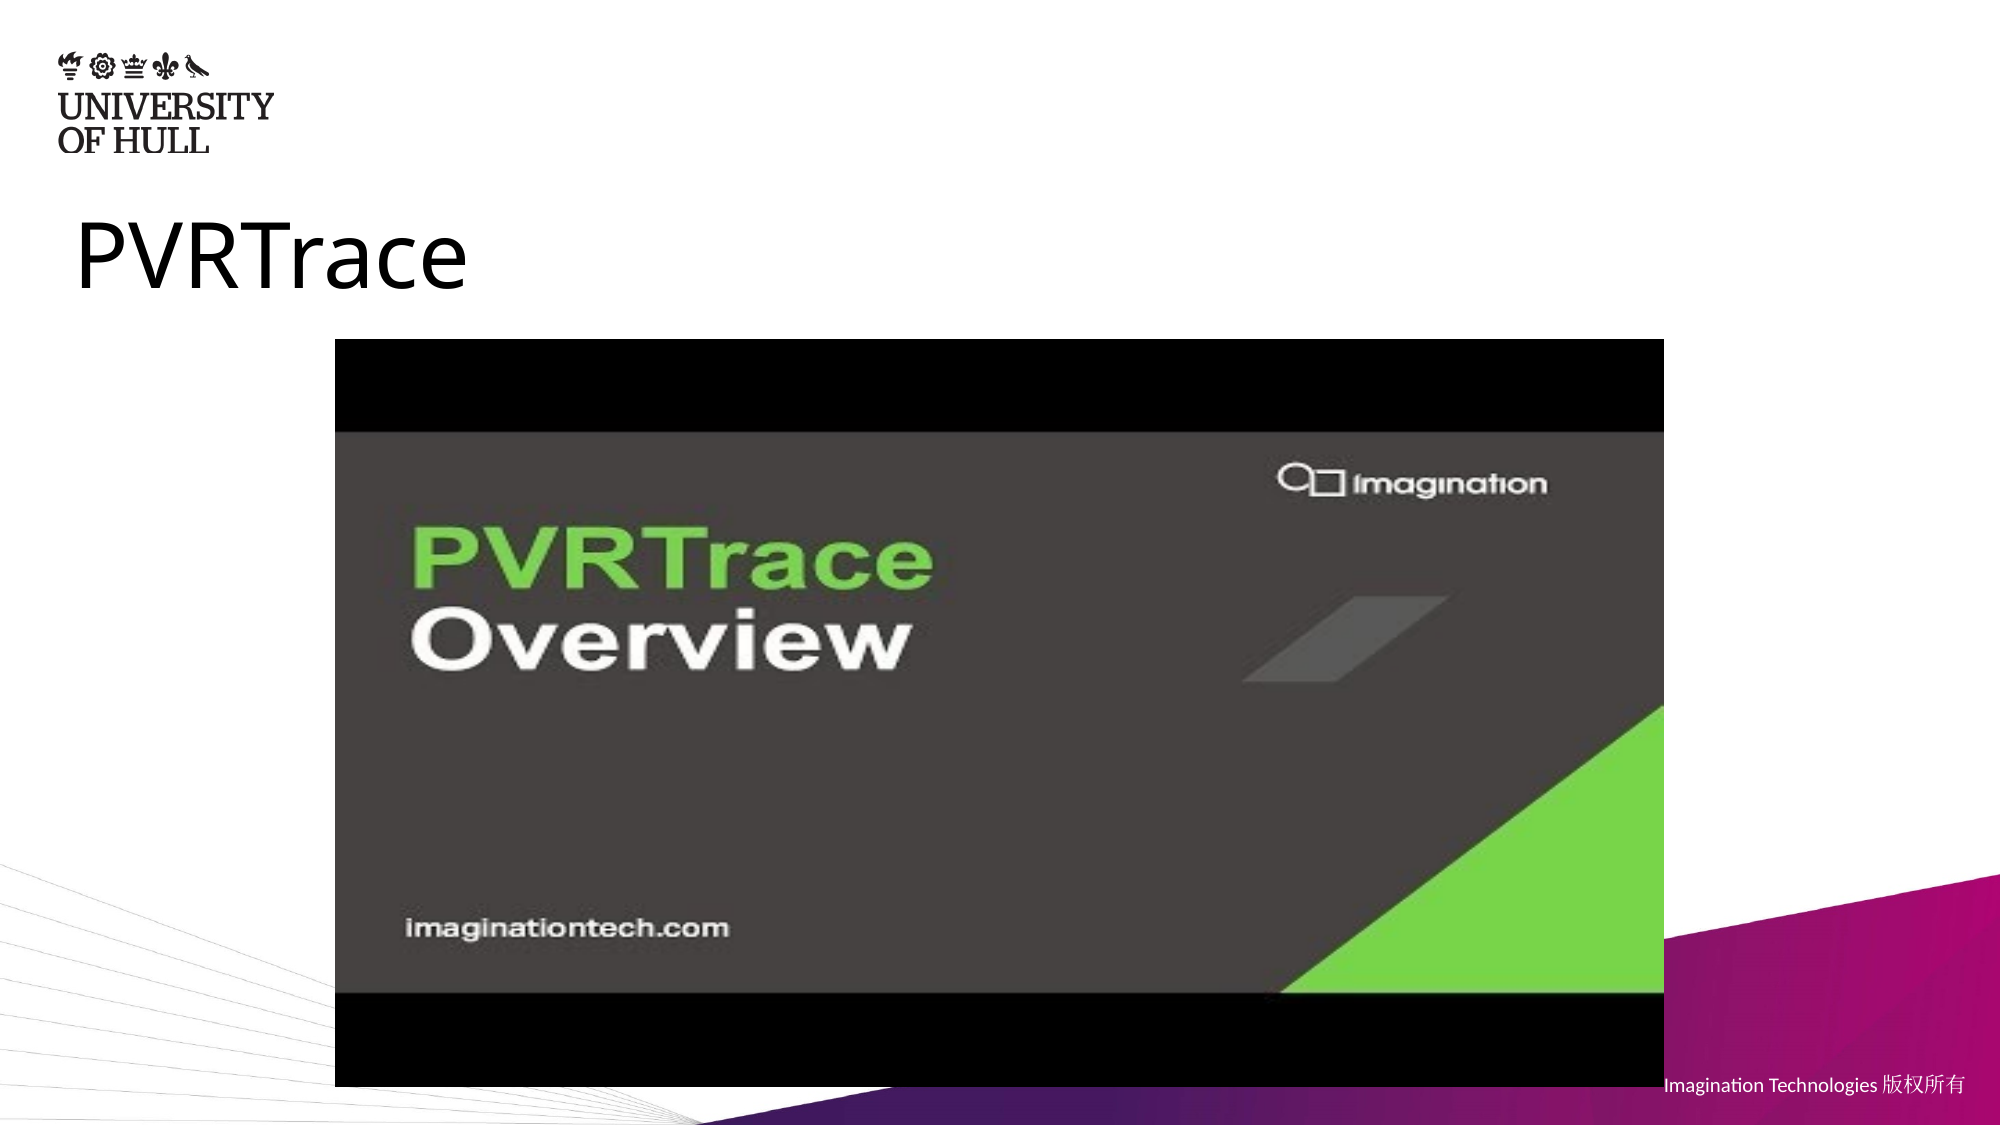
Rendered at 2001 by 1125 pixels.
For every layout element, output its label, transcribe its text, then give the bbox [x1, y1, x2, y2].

picture [0, 0, 2000, 1125]
title PVRTrace [57, 178, 1931, 340]
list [335, 339, 1665, 1088]
